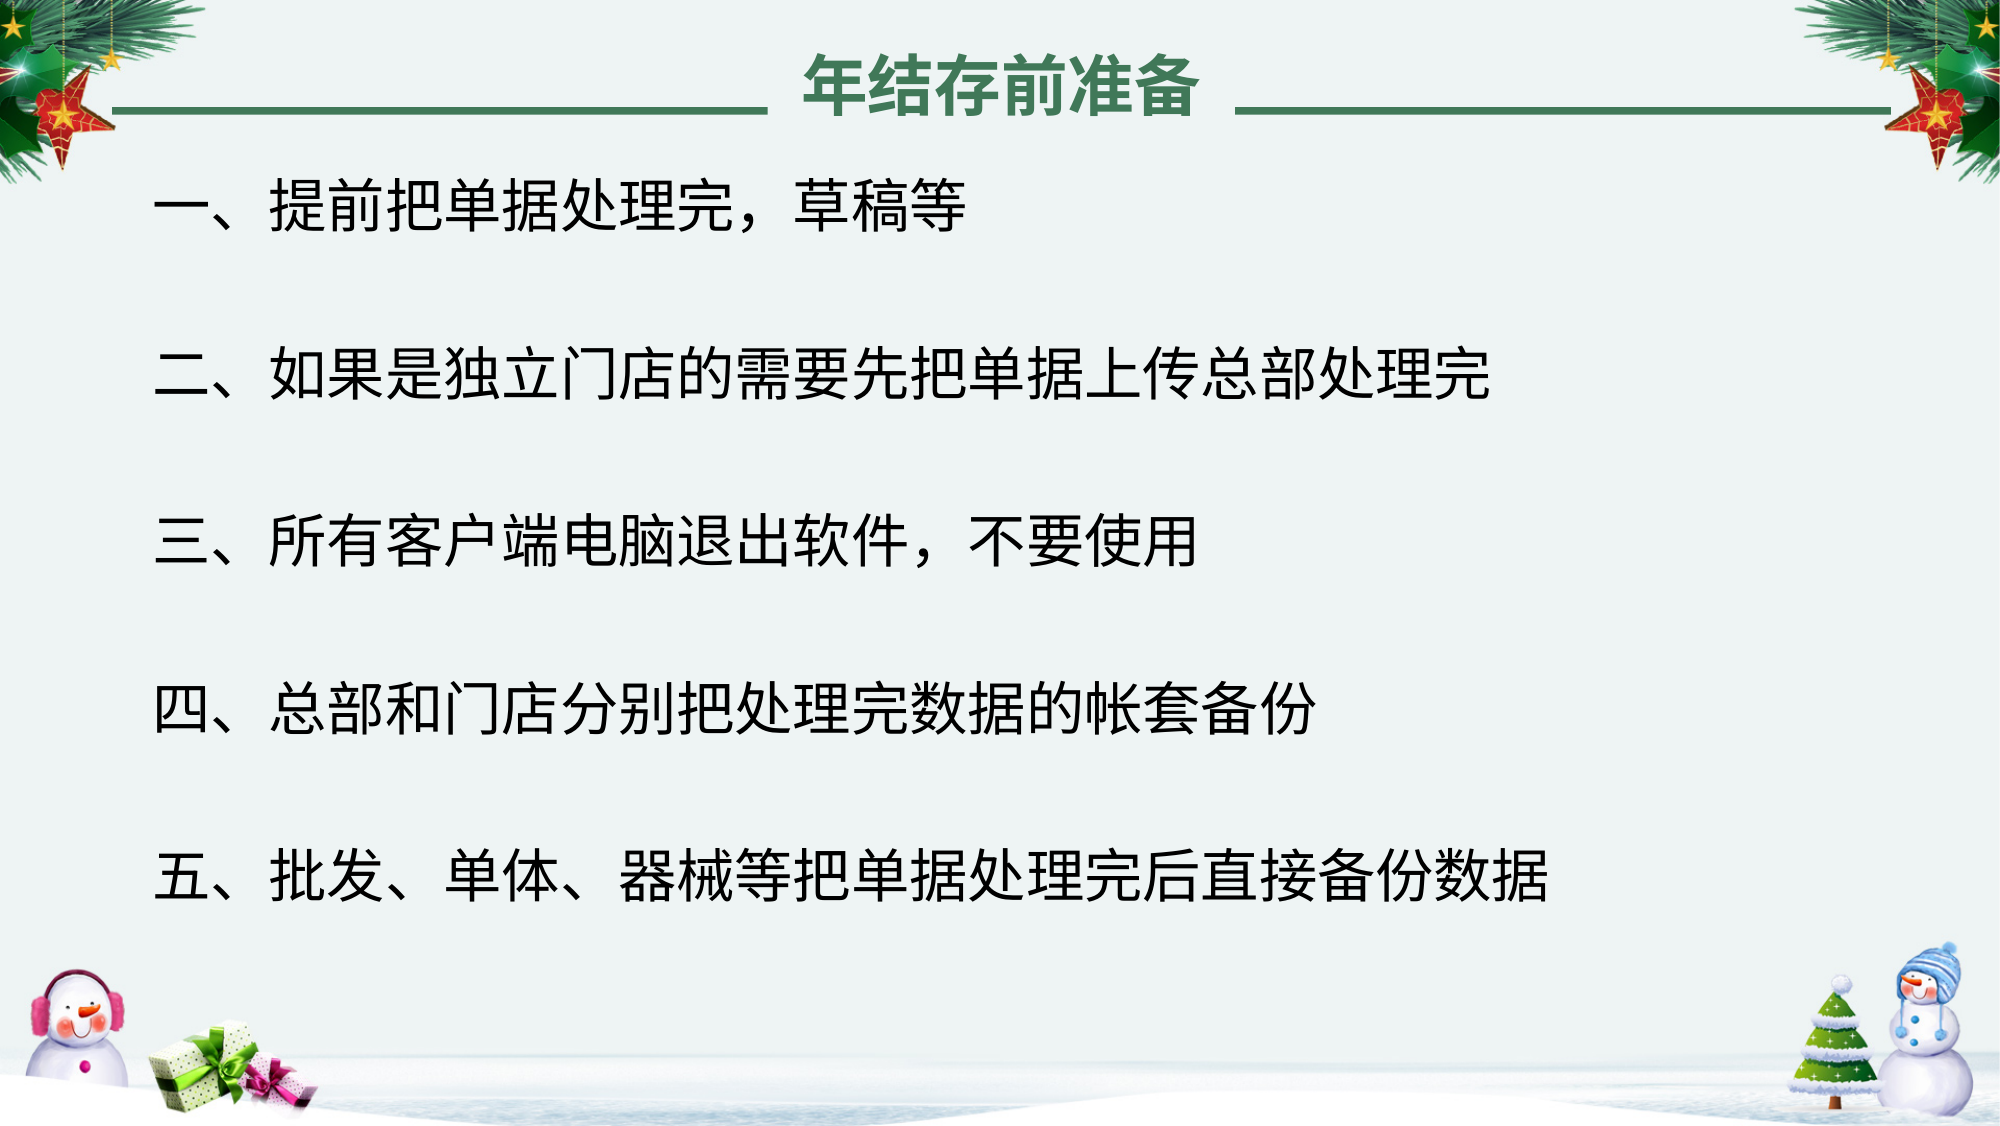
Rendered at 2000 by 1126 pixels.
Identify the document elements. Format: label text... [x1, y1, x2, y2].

picture [0, 0, 2000, 1126]
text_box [112, 43, 1891, 124]
list 一、提前把单据处理完，草稿等 二、如果是独立门店的需要先把单据上传总部处理完 三、所有客户端电脑退出软件，不要使用 四、总部和门店分别把处理完数据的帐套备份 五、批发、单体、器械等把单据处理完后直接备份数据 [137, 169, 1860, 1014]
